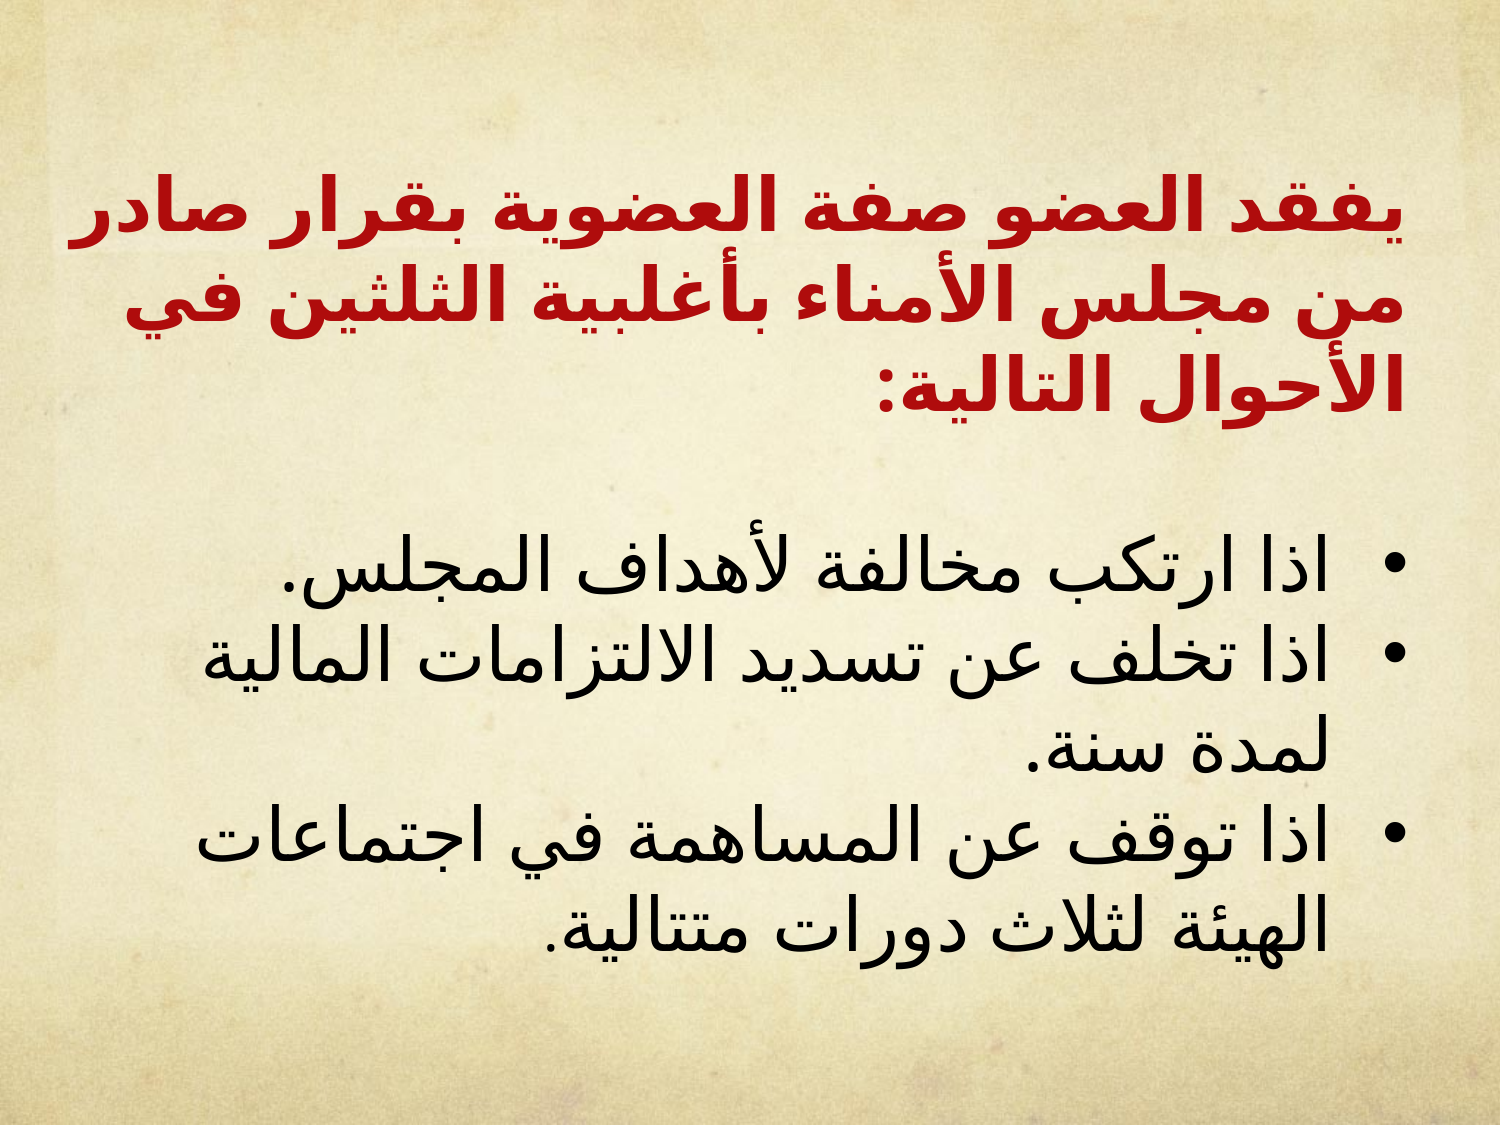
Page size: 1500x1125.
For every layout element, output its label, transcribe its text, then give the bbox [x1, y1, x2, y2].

text_box يفقد العضو صفة العضوية بقرار صادر من مجلس الأمناء بأغلبية الثلثين في الأحوال التالية: اذا ارتكب مخالفة لأهداف المجلس. اذا تخلف عن تسديد الالتزامات المالية لمدة سنة. اذا توقف عن المساهمة في اجتماعات الهيئة لثلاث دورات متتالية. [41, 148, 1424, 974]
picture [0, 0, 1500, 1125]
